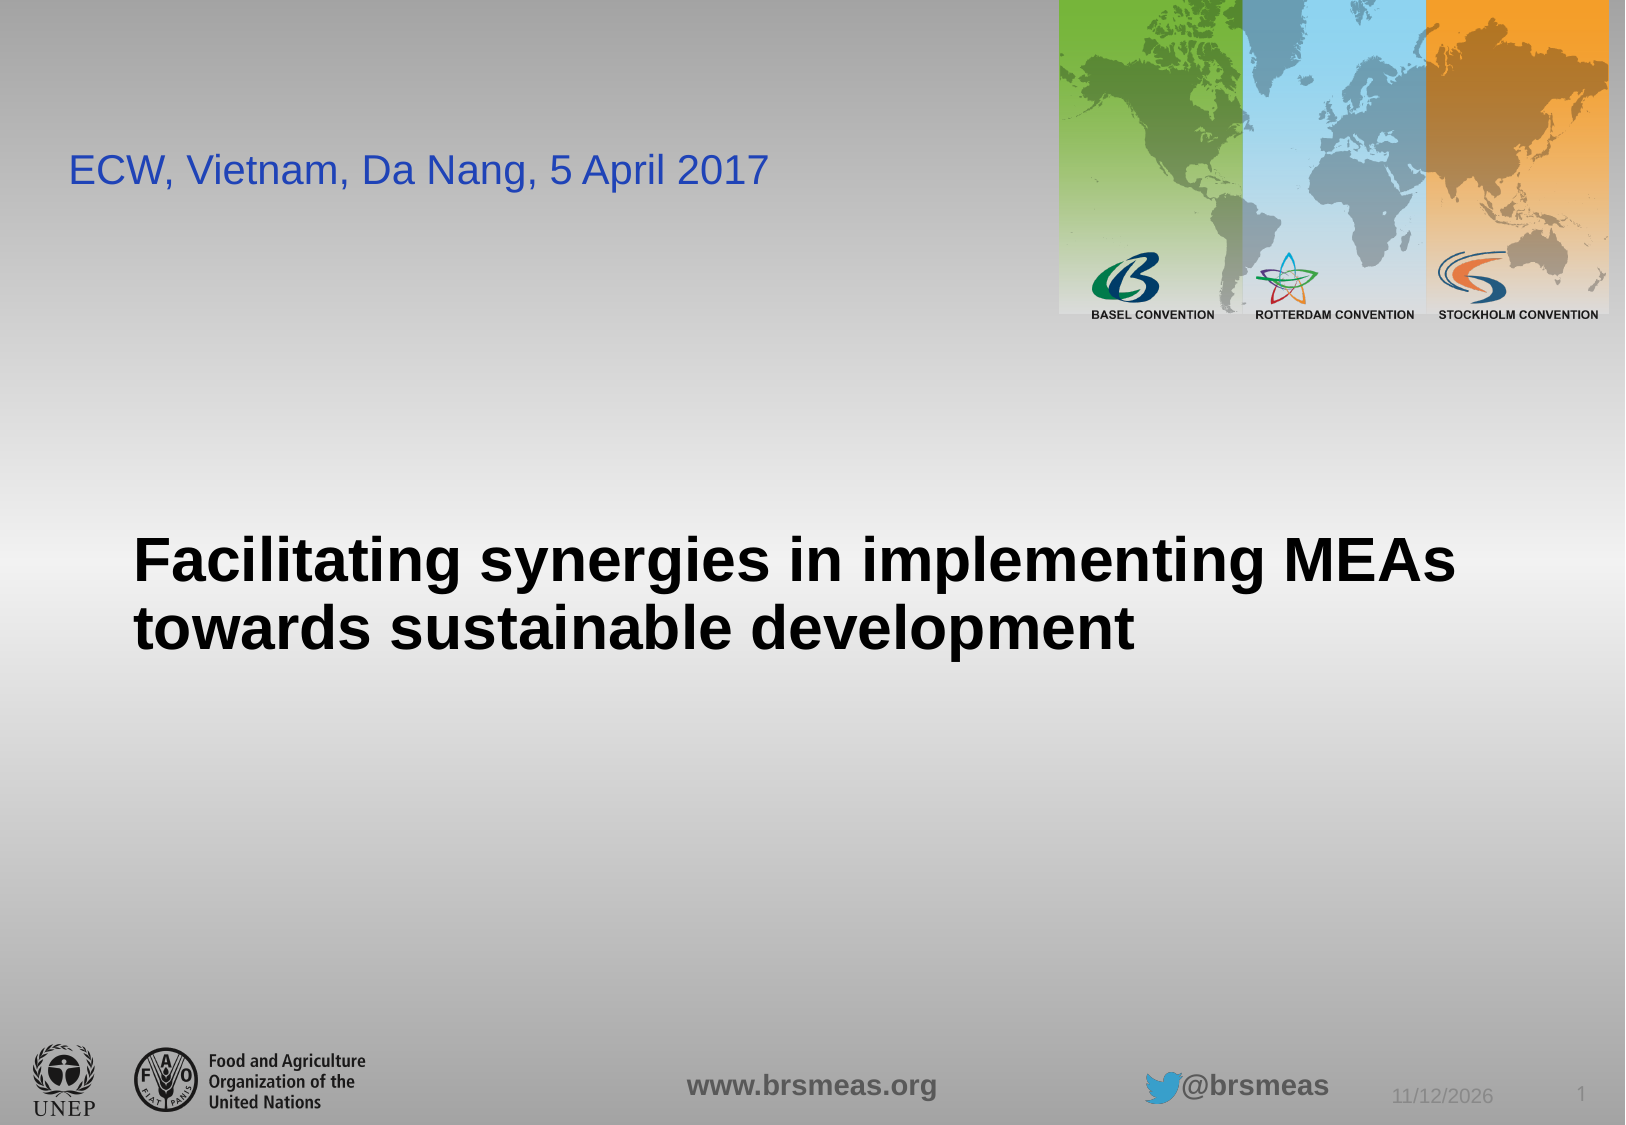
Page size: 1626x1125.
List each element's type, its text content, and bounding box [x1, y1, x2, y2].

title Facilitating synergies in implementing MEAs towards sustainable development [118, 408, 1481, 783]
picture [1145, 1072, 1183, 1104]
picture [1059, 0, 1609, 319]
picture [134, 1047, 366, 1112]
text_box ECW, Vietnam, Da Nang, 5 April 2017 [53, 0, 1000, 342]
picture [33, 1044, 95, 1125]
